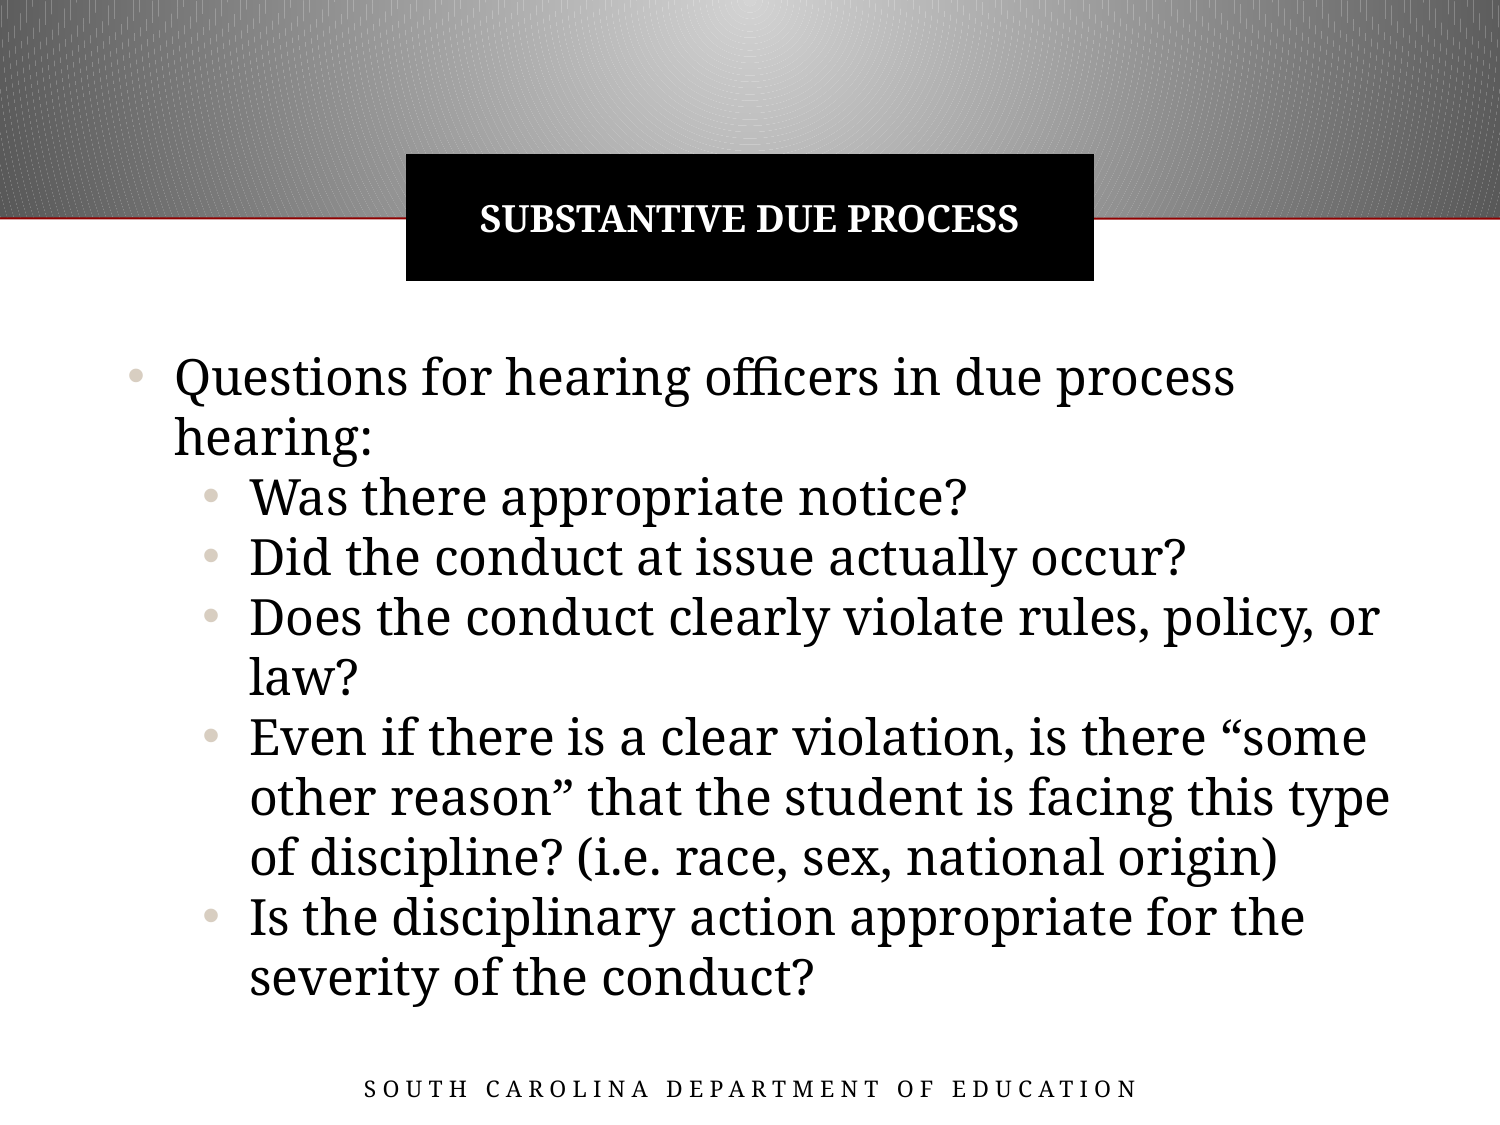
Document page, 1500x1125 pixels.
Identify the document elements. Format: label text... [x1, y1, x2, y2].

title SUBSTANTIVE DUE PROCESS [406, 154, 1094, 281]
text_box Questions for hearing officers in due process hearing: Was there appropriate notice? Did the conduct at issue actually occur? Does the conduct clearly violate rules, policy, or law? Even if there is a clear violation, is there “some other reason” that the student is facing this type of discipline? (i.e. race, sex, national origin) Is the disciplinary action appropriate for the severity of the conduct? [112, 337, 1413, 1063]
footer South Carolina Department of Education [24, 1064, 1475, 1112]
